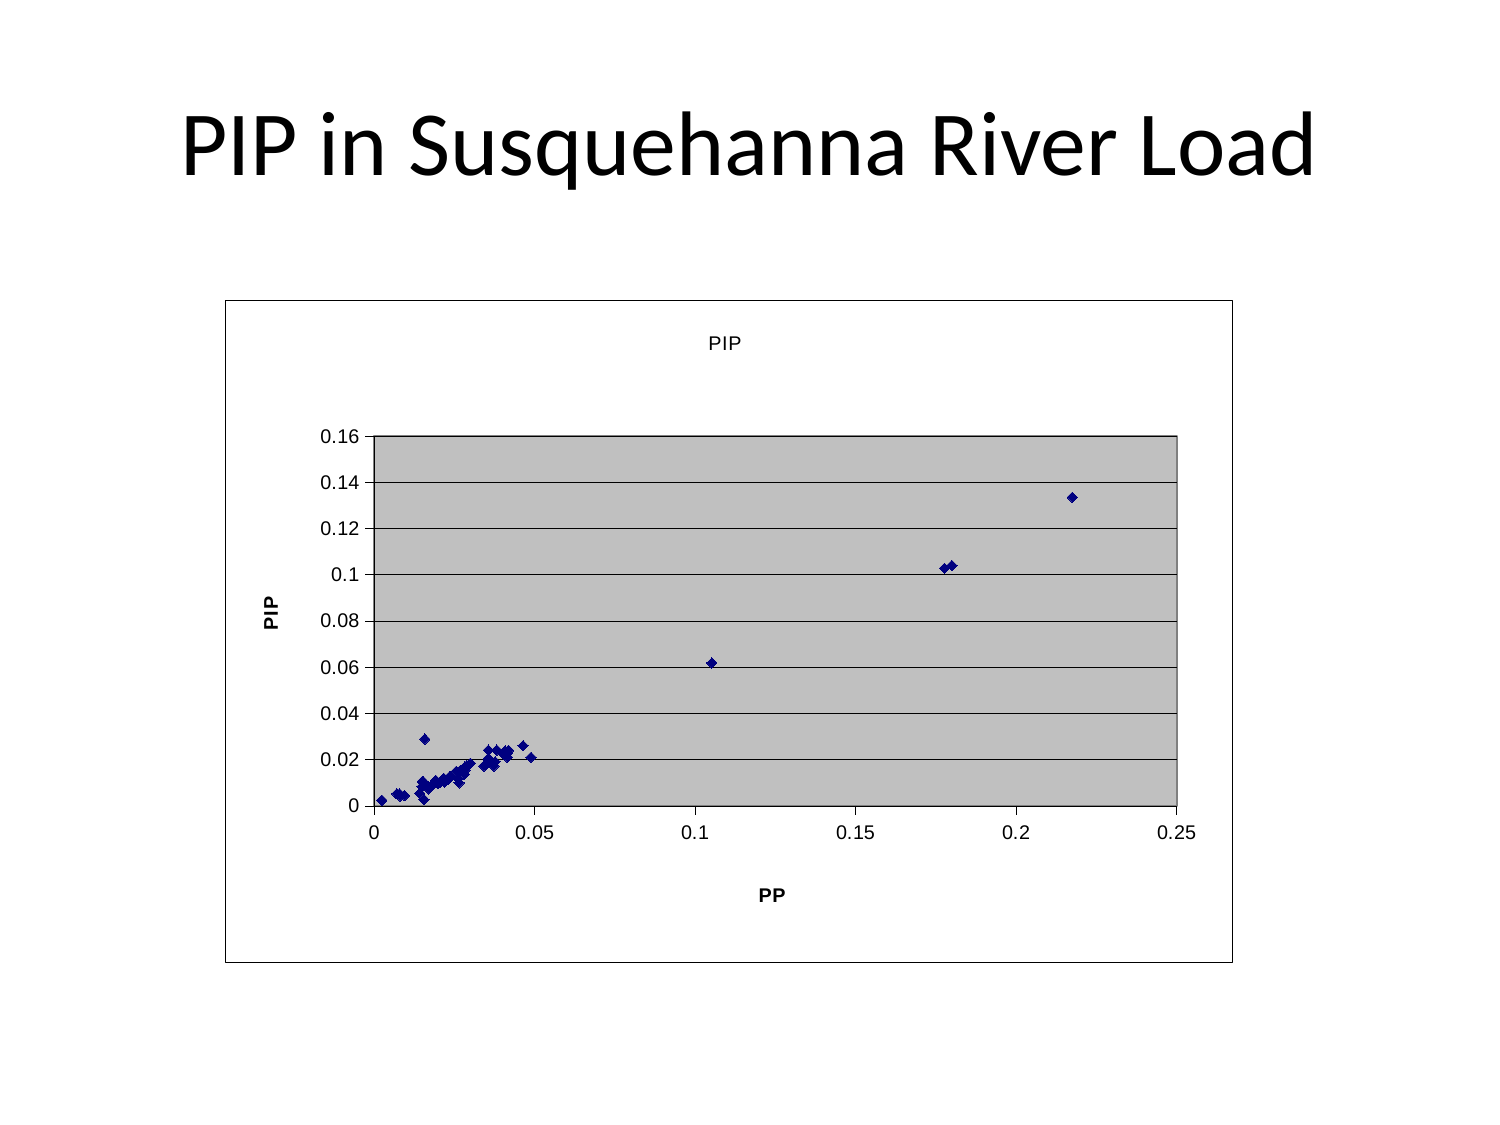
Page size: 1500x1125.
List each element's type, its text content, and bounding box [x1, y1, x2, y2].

chart [224, 299, 1233, 963]
title PIP in Susquehanna River Load [75, 45, 1425, 233]
